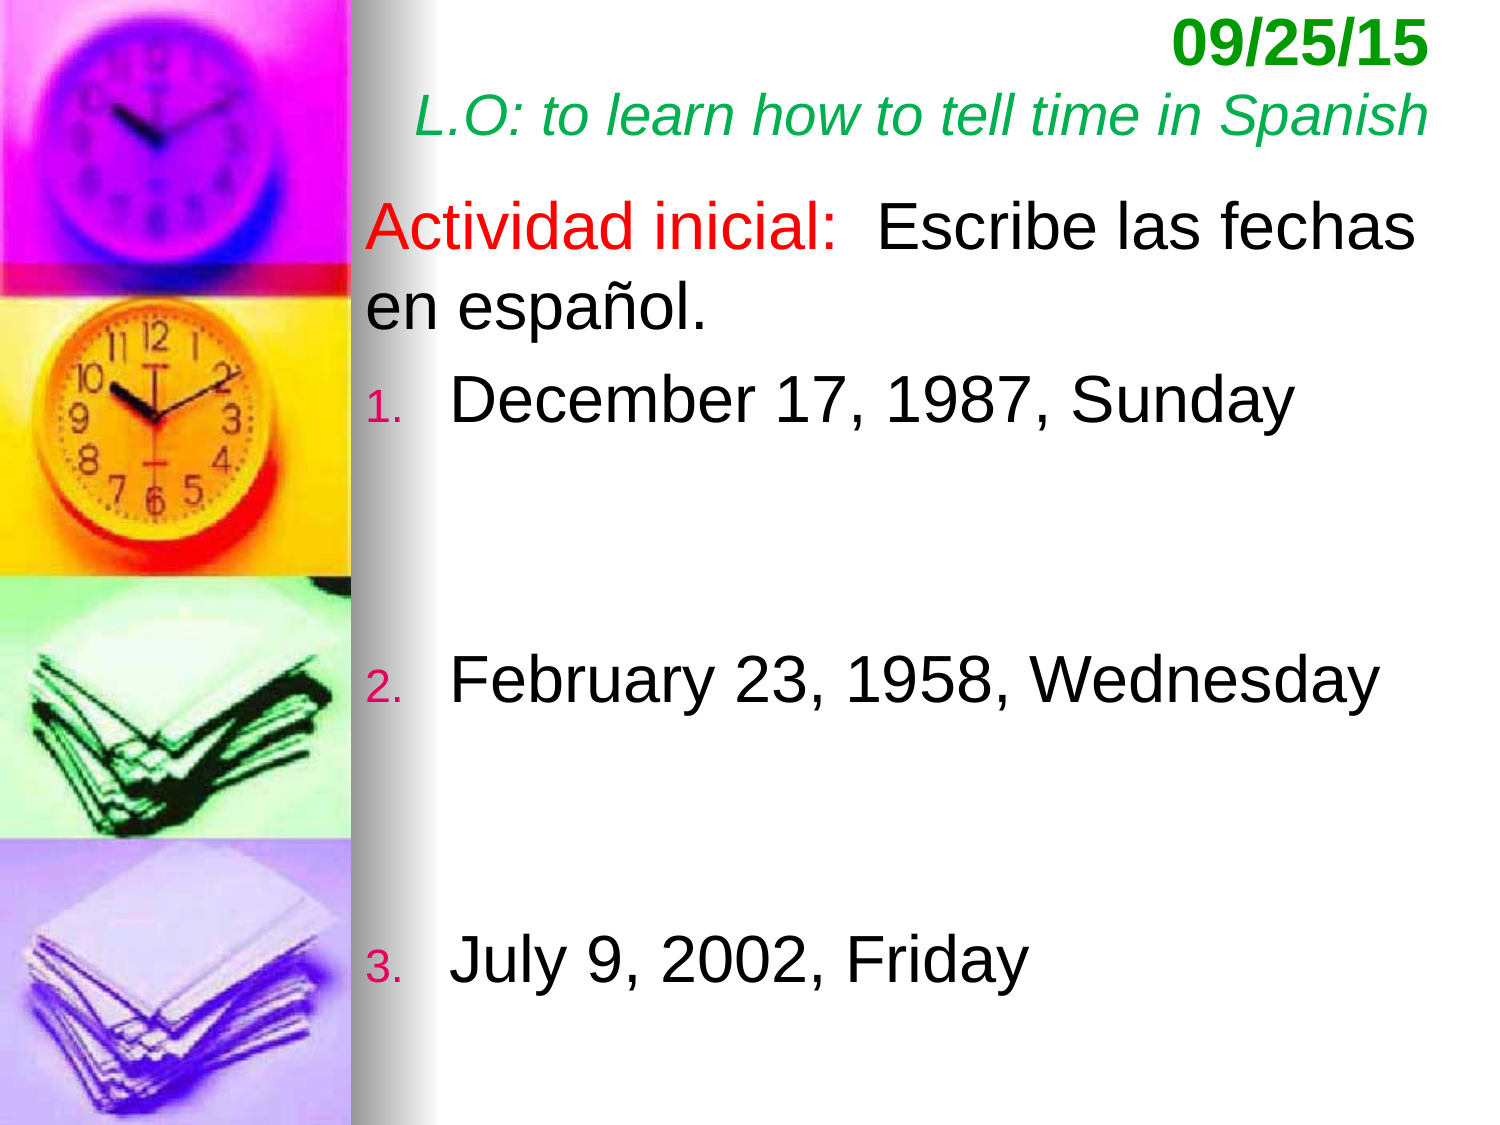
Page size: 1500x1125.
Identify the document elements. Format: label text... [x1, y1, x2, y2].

picture [0, 0, 351, 1125]
list Actividad inicial: Escribe las fechas en español. December 17, 1987, Sunday February 23, 1958, Wednesday July 9, 2002, Friday [350, 174, 1500, 913]
text_box 09/25/15 [1156, 0, 1450, 87]
title L.O: to learn how to tell time in Spanish [399, 12, 1450, 174]
